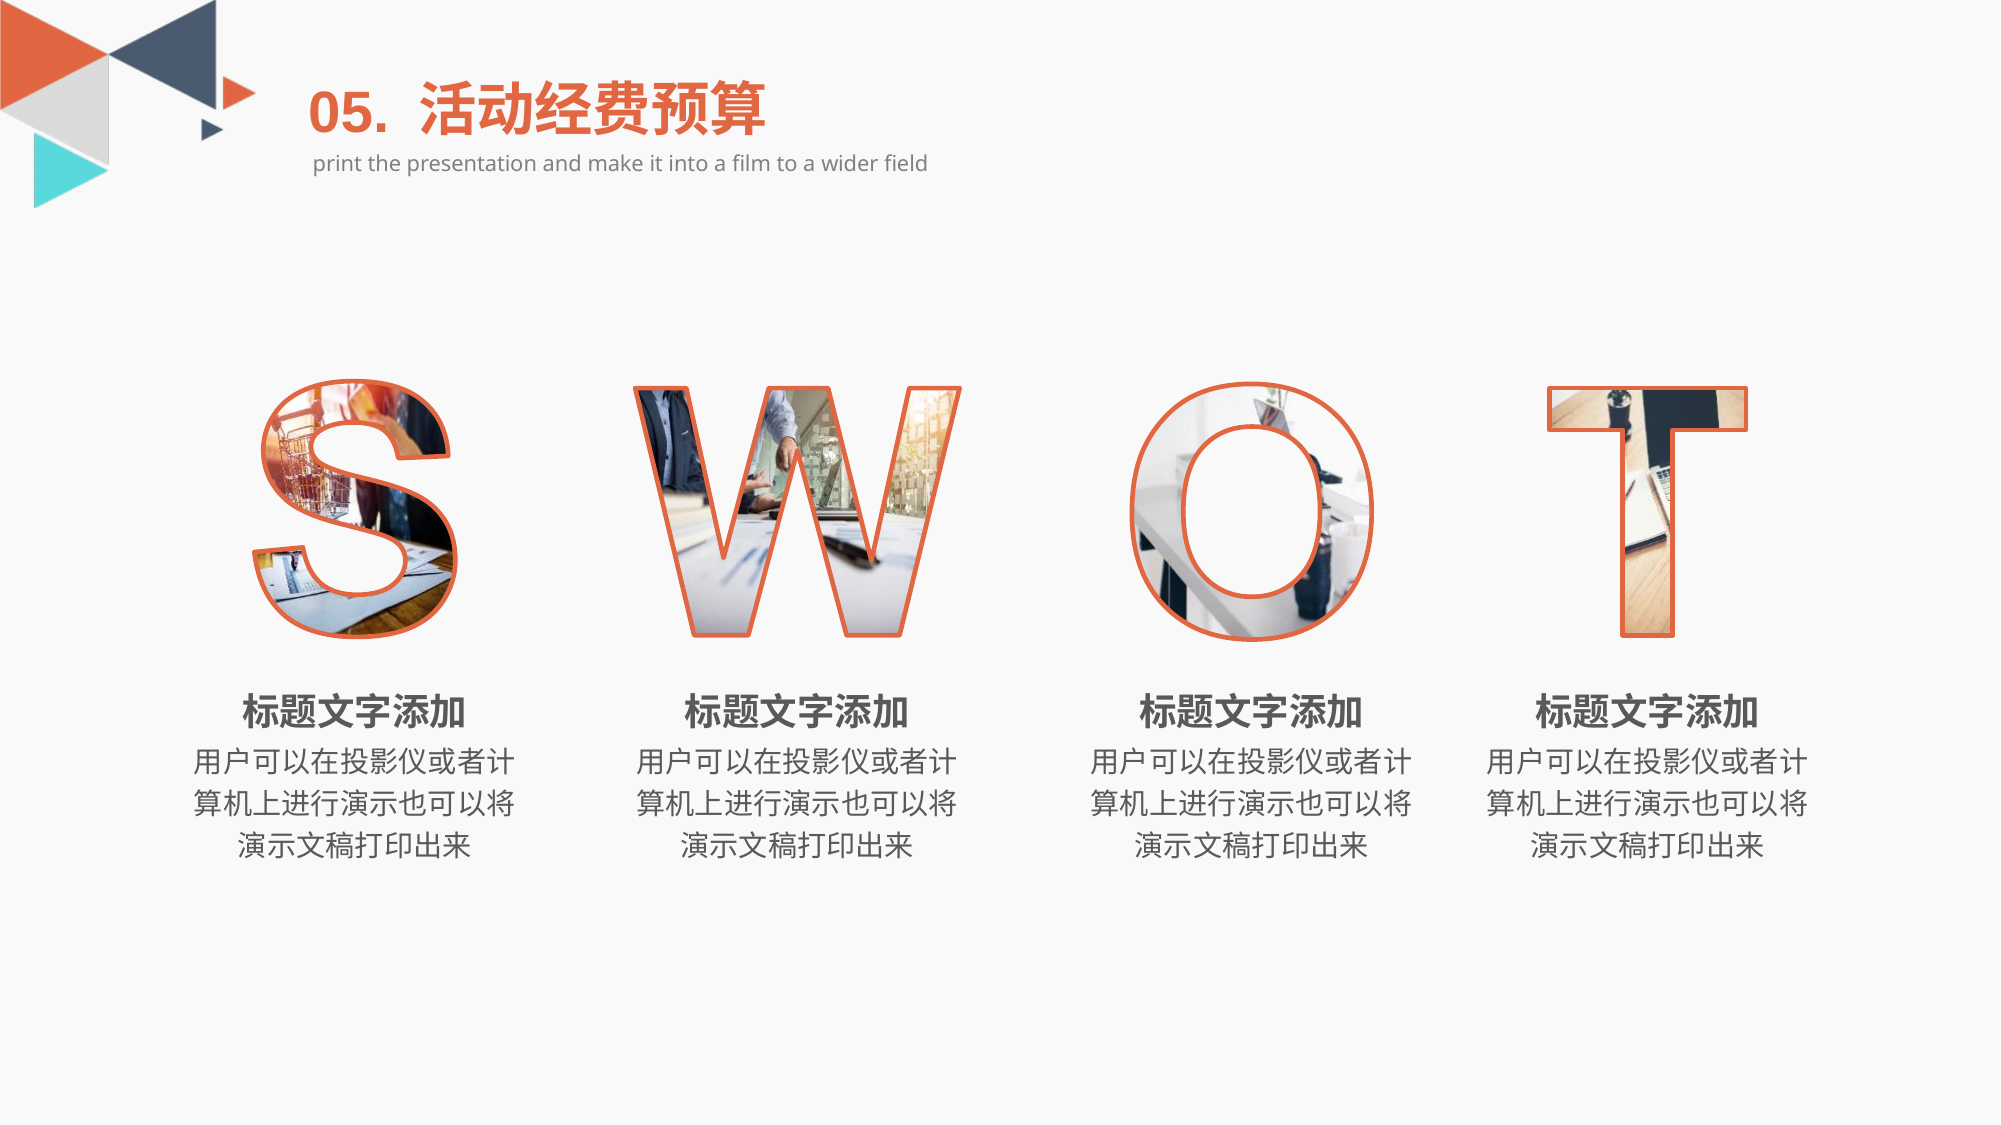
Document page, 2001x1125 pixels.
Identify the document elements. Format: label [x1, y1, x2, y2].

text_box [170, 671, 539, 872]
picture [1131, 383, 1372, 640]
picture [1, 0, 255, 232]
picture [635, 388, 960, 636]
picture [1549, 388, 1746, 636]
text_box [613, 671, 982, 872]
text_box [1067, 671, 1436, 872]
text_box [292, 64, 1022, 182]
picture [254, 381, 456, 637]
text_box [1463, 671, 1832, 872]
